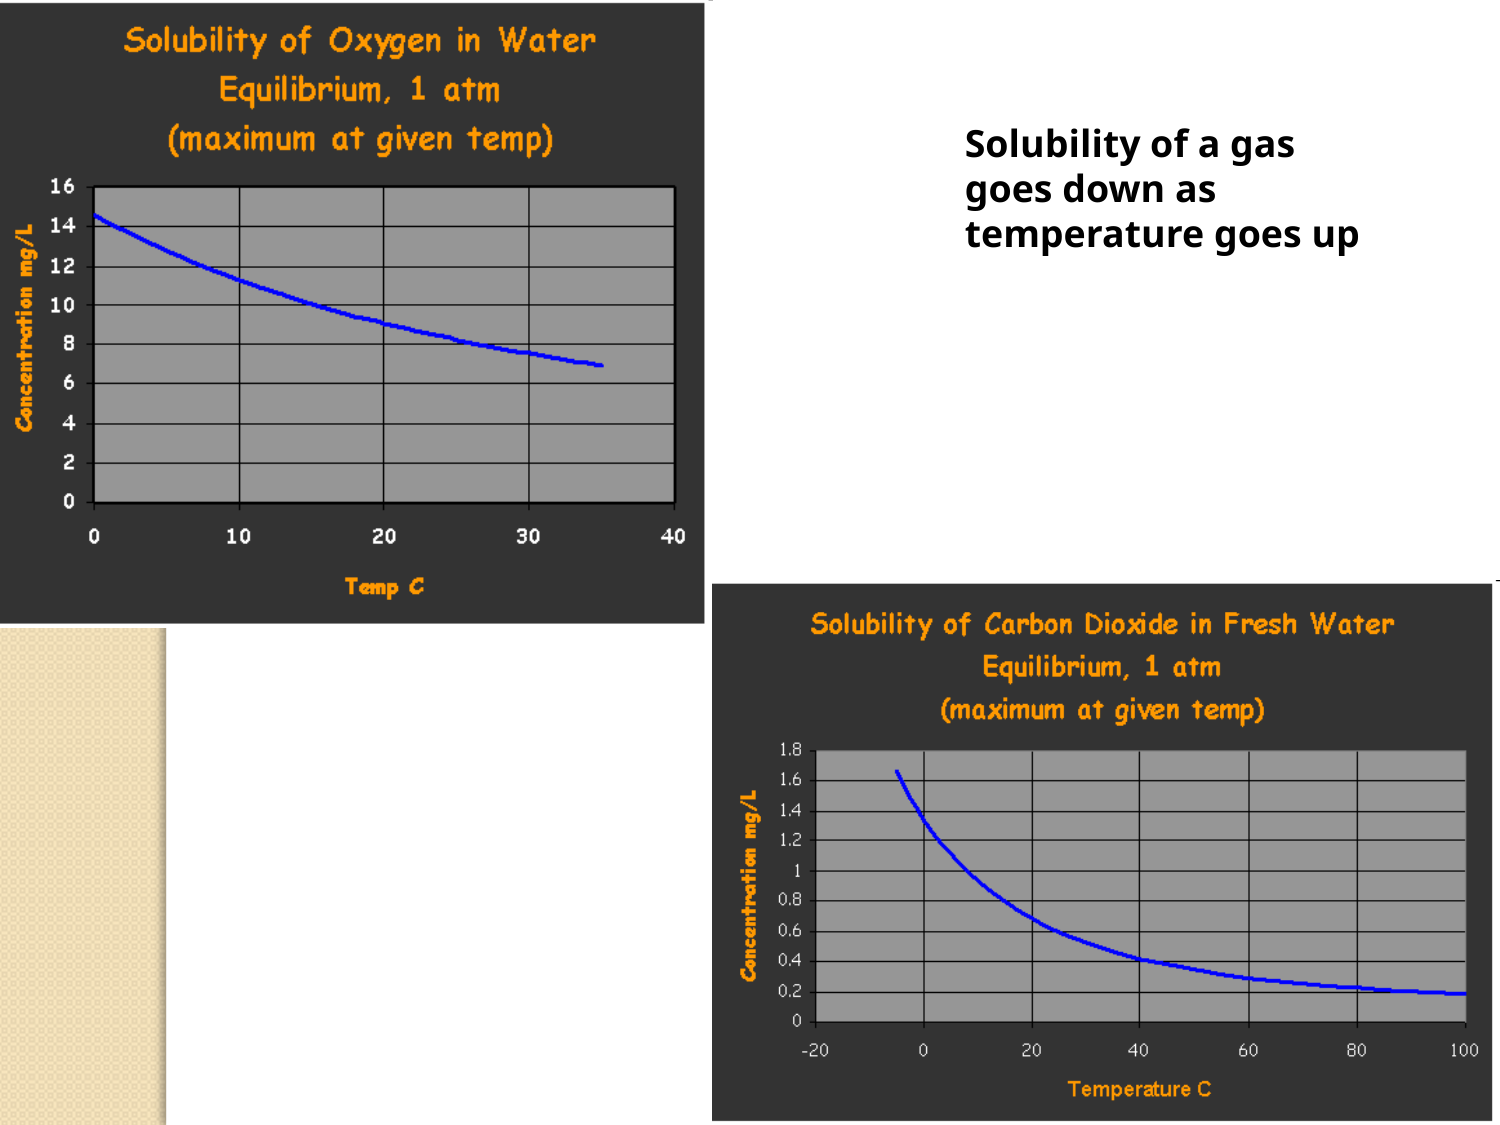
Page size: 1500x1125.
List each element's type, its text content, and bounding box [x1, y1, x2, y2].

text_box Solubility of a gas goes down as temperature goes up [949, 112, 1388, 263]
picture [0, 0, 1500, 1125]
